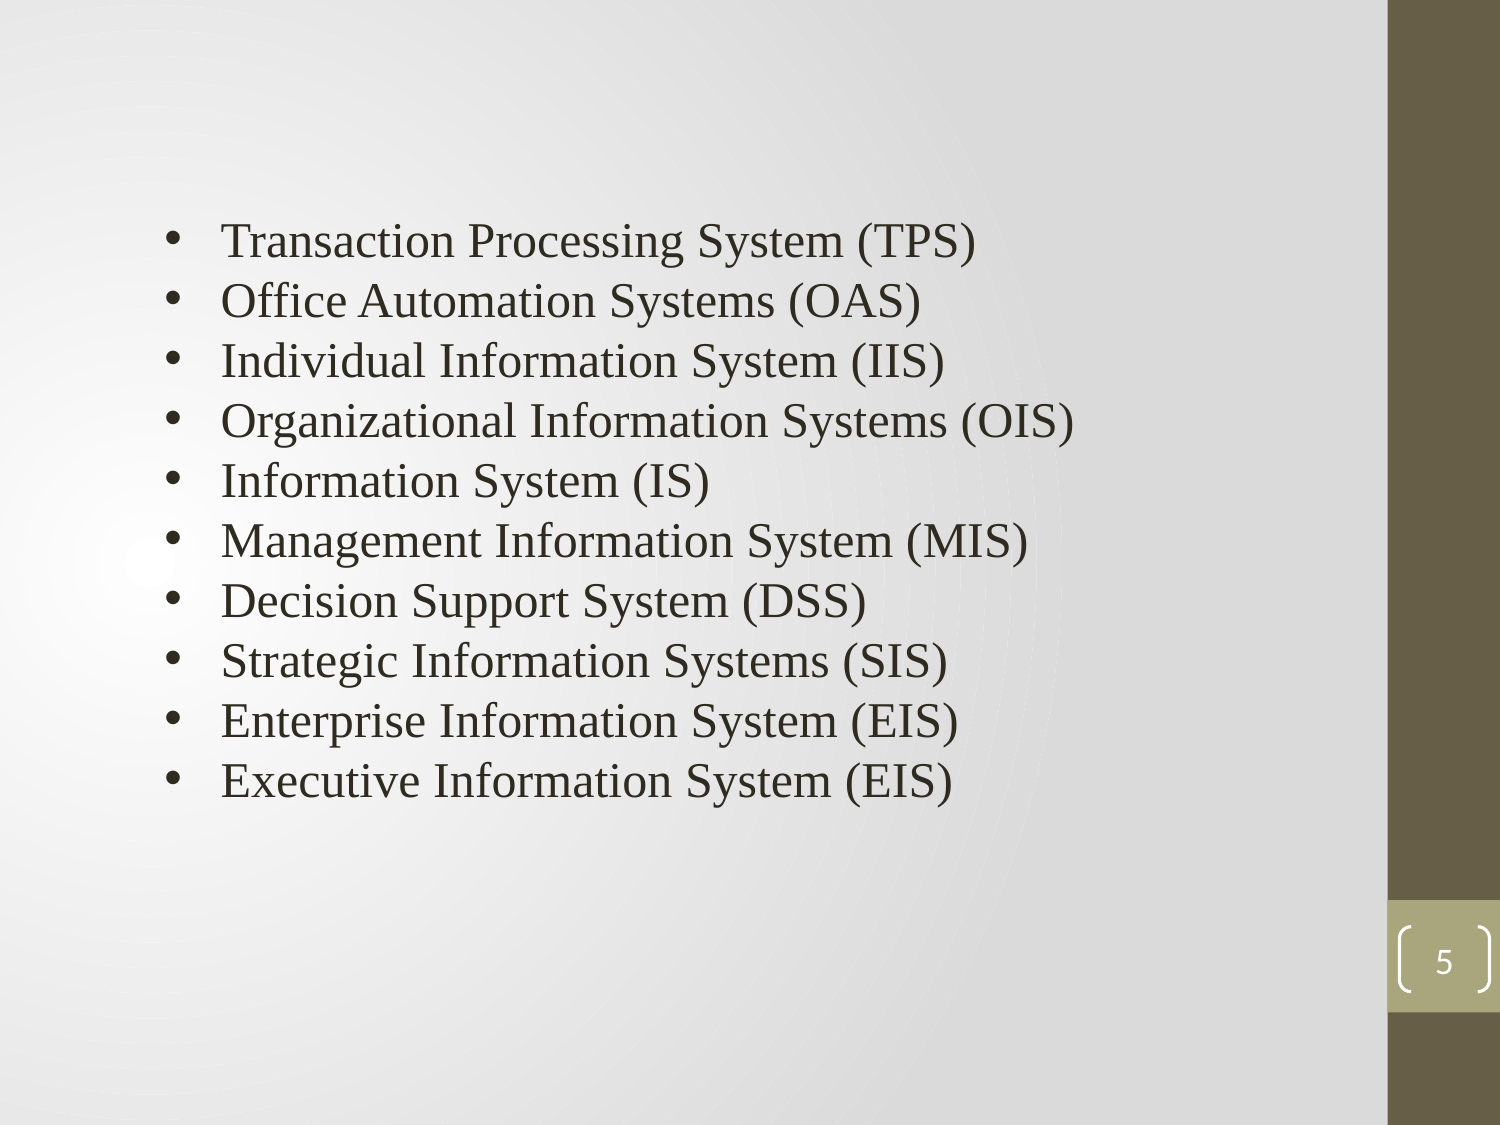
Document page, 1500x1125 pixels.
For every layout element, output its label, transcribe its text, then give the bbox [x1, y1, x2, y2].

slide_number 5 [1397, 925, 1492, 994]
text_box Transaction Processing System (TPS) Office Automation Systems (OAS) Individual Information System (IIS) Organizational Information Systems (OIS) Information System (IS) Management Information System (MIS) Decision Support System (DSS) Strategic Information Systems (SIS) Enterprise Information System (EIS) Executive Information System (EIS) [149, 199, 1200, 935]
